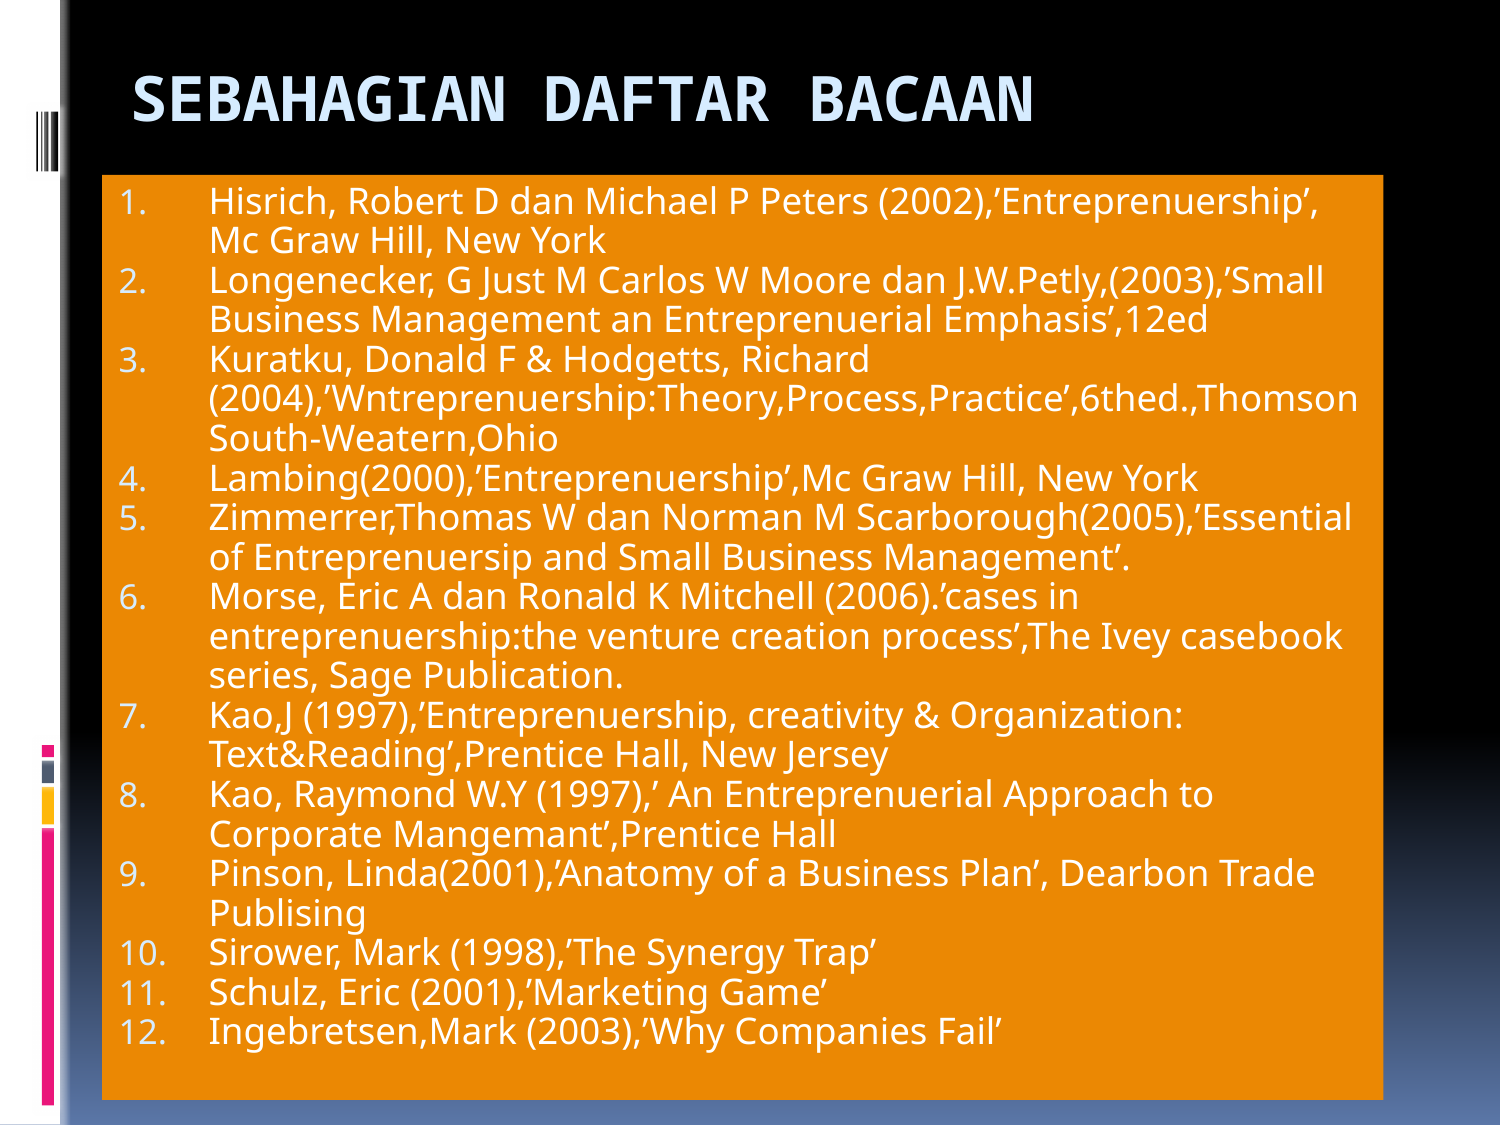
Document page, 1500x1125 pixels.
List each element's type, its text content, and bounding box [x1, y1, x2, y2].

subtitle Hisrich, Robert D dan Michael P Peters (2002),’Entreprenuership’, Mc Graw Hill, New York Longenecker, G Just M Carlos W Moore dan J.W.Petly,(2003),’Small Business Management an Entreprenuerial Emphasis’,12ed Kuratku, Donald F & Hodgetts, Richard (2004),’Wntreprenuership:Theory,Process,Practice’,6thed.,Thomson South-Weatern,Ohio Lambing(2000),’Entreprenuership’,Mc Graw Hill, New York Zimmerrer,Thomas W dan Norman M Scarborough(2005),’Essential of Entreprenuersip and Small Business Management’. Morse, Eric A dan Ronald K Mitchell (2006).’cases in entreprenuership:the venture creation process’,The Ivey casebook series, Sage Publication. Kao,J (1997),’Entreprenuership, creativity & Organization: Text&Reading’,Prentice Hall, New Jersey Kao, Raymond W.Y (1997),’ An Entreprenuerial Approach to Corporate Mangemant’,Prentice Hall Pinson, Linda(2001),’Anatomy of a Business Plan’, Dearbon Trade Publising Sirower, Mark (1998),’The Synergy Trap’ Schulz, Eric (2001),’Marketing Game’ Ingebretsen,Mark (2003),’Why Companies Fail’ [102, 174, 1384, 1100]
title Sebahagian Daftar Bacaan [115, 51, 1391, 143]
